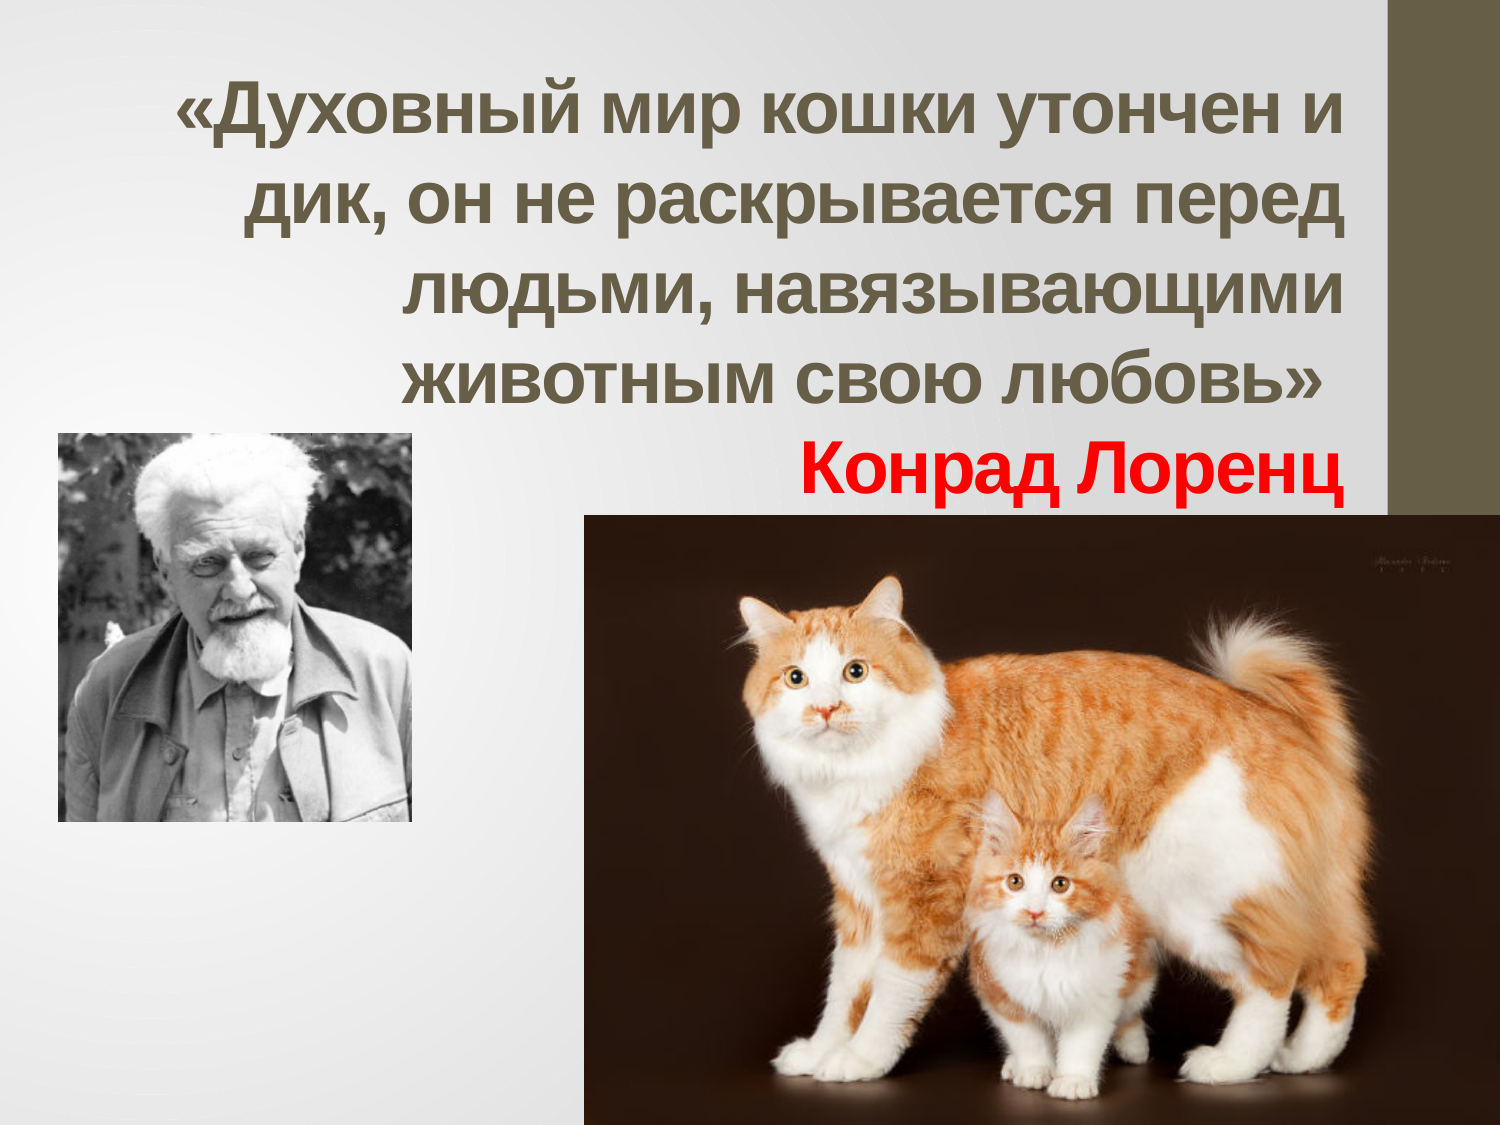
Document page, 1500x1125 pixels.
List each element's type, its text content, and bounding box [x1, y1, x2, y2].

picture [583, 515, 1500, 1125]
title «Духовный мир кошки утончен и дик, он не раскрывается перед людьми, навязывающими животным свою любовь» Конрад Лоренц [35, 234, 1360, 422]
picture [58, 433, 413, 823]
